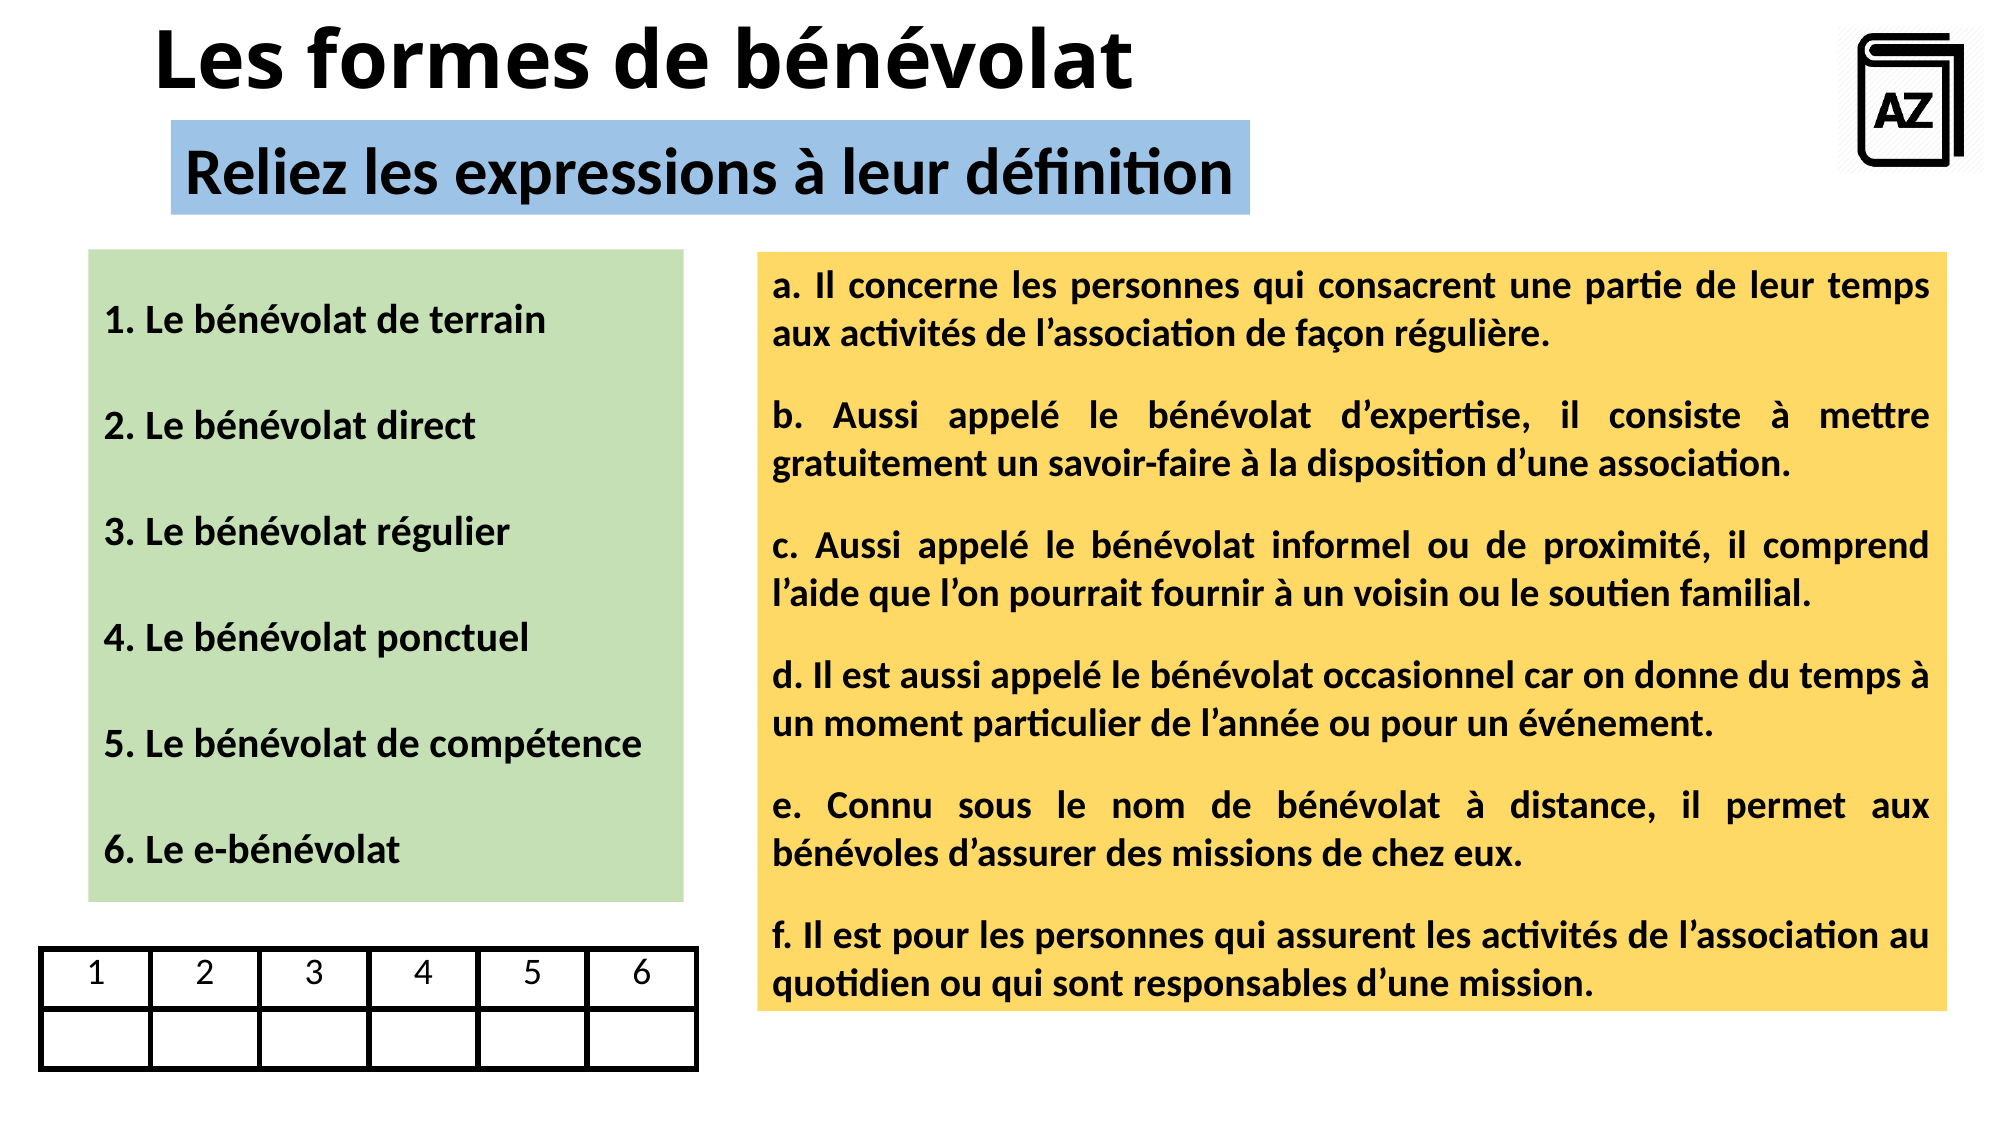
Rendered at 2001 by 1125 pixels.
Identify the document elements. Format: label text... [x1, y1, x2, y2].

picture [1836, 25, 1985, 174]
list 1. Le bénévolat de terrain 2. Le bénévolat direct 3. Le bénévolat régulier 4. Le bénévolat ponctuel 5. Le bénévolat de compétence 6. Le e-bénévolat [88, 249, 684, 902]
table_header 2 [153, 952, 257, 1006]
table_header 3 [262, 952, 366, 1006]
table_header 6 [590, 952, 694, 1006]
table_header 4 [372, 952, 475, 1006]
text_box a. Il concerne les personnes qui consacrent une partie de leur temps aux activités de l’association de façon régulière. b. Aussi appelé le bénévolat d’expertise, il consiste à mettre gratuitement un savoir-faire à la disposition d’une association. c. Aussi appelé le bénévolat informel ou de proximité, il comprend l’aide que l’on pourrait fournir à un voisin ou le soutien familial. d. Il est aussi appelé le bénévolat occasionnel car on donne du temps à un moment particulier de l’année ou pour un événement. e. Connu sous le nom de bénévolat à distance, il permet aux bénévoles d’assurer des missions de chez eux. f. Il est pour les personnes qui assurent les activités de l’association au quotidien ou qui sont responsables d’une mission. [757, 251, 1947, 1012]
table_cell [590, 1012, 694, 1066]
table_header 5 [481, 952, 584, 1006]
table_header 1 [44, 952, 148, 1006]
table_cell [44, 1012, 148, 1066]
title Les formes de bénévolat [137, 0, 1172, 125]
table_cell [481, 1012, 584, 1066]
table_cell [262, 1012, 366, 1066]
table_cell [372, 1012, 475, 1066]
text_box Reliez les expressions à leur définition [170, 120, 1251, 215]
table_cell [153, 1012, 257, 1066]
